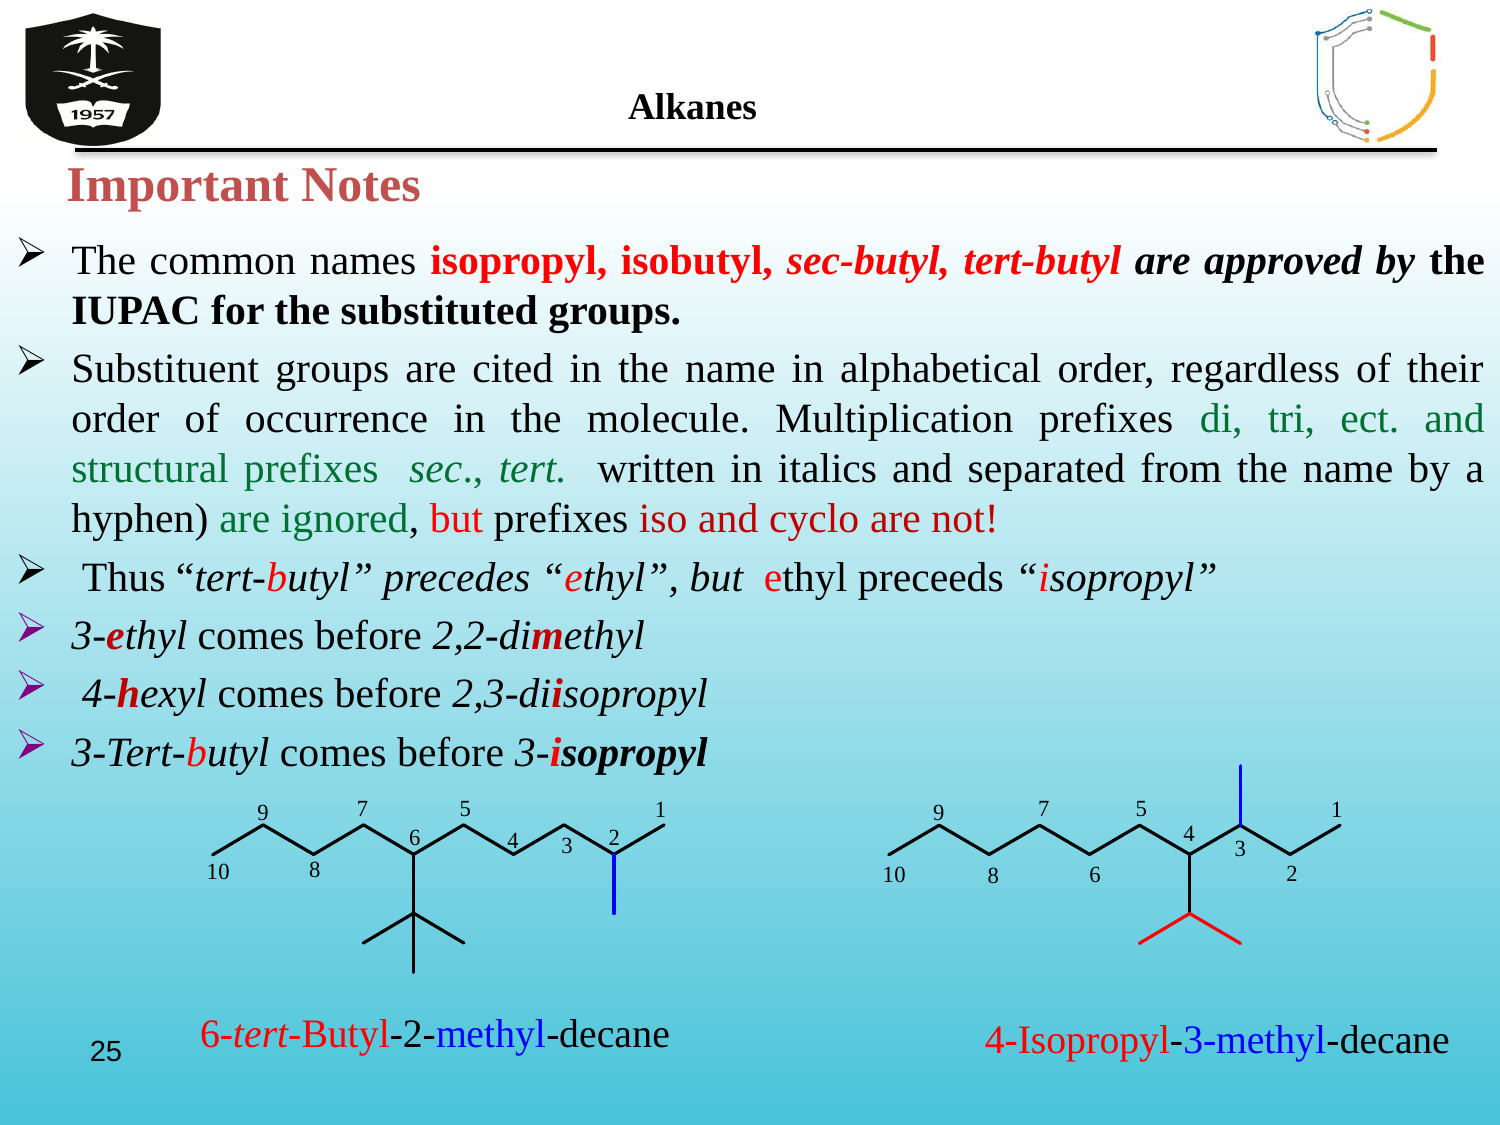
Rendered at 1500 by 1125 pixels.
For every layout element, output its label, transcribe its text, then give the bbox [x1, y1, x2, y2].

picture [24, 12, 163, 151]
text_box 25 [75, 1024, 425, 1103]
text_box Alkanes [613, 74, 773, 135]
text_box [199, 762, 1451, 1063]
picture [1287, 0, 1463, 165]
list The common names isopropyl, isobutyl, sec-butyl, tert-butyl are approved by the IUPAC for the substituted groups. Substituent groups are cited in the name in alphabetical order, regardless of their order of occurrence in the molecule. Multiplication prefixes di, tri, ect. and structural prefixes sec., tert. written in italics and separated from the name by a hyphen) are ignored, but prefixes iso and cyclo are not! Thus “tert-butyl” precedes “ethyl”, but ethyl preceeds “isopropyl” 3-ethyl comes before 2,2-dimethyl 4-hexyl comes before 2,3-diisopropyl 3-Tert-butyl comes before 3-isopropyl [0, 224, 1500, 1125]
title Important Notes [0, 99, 488, 224]
